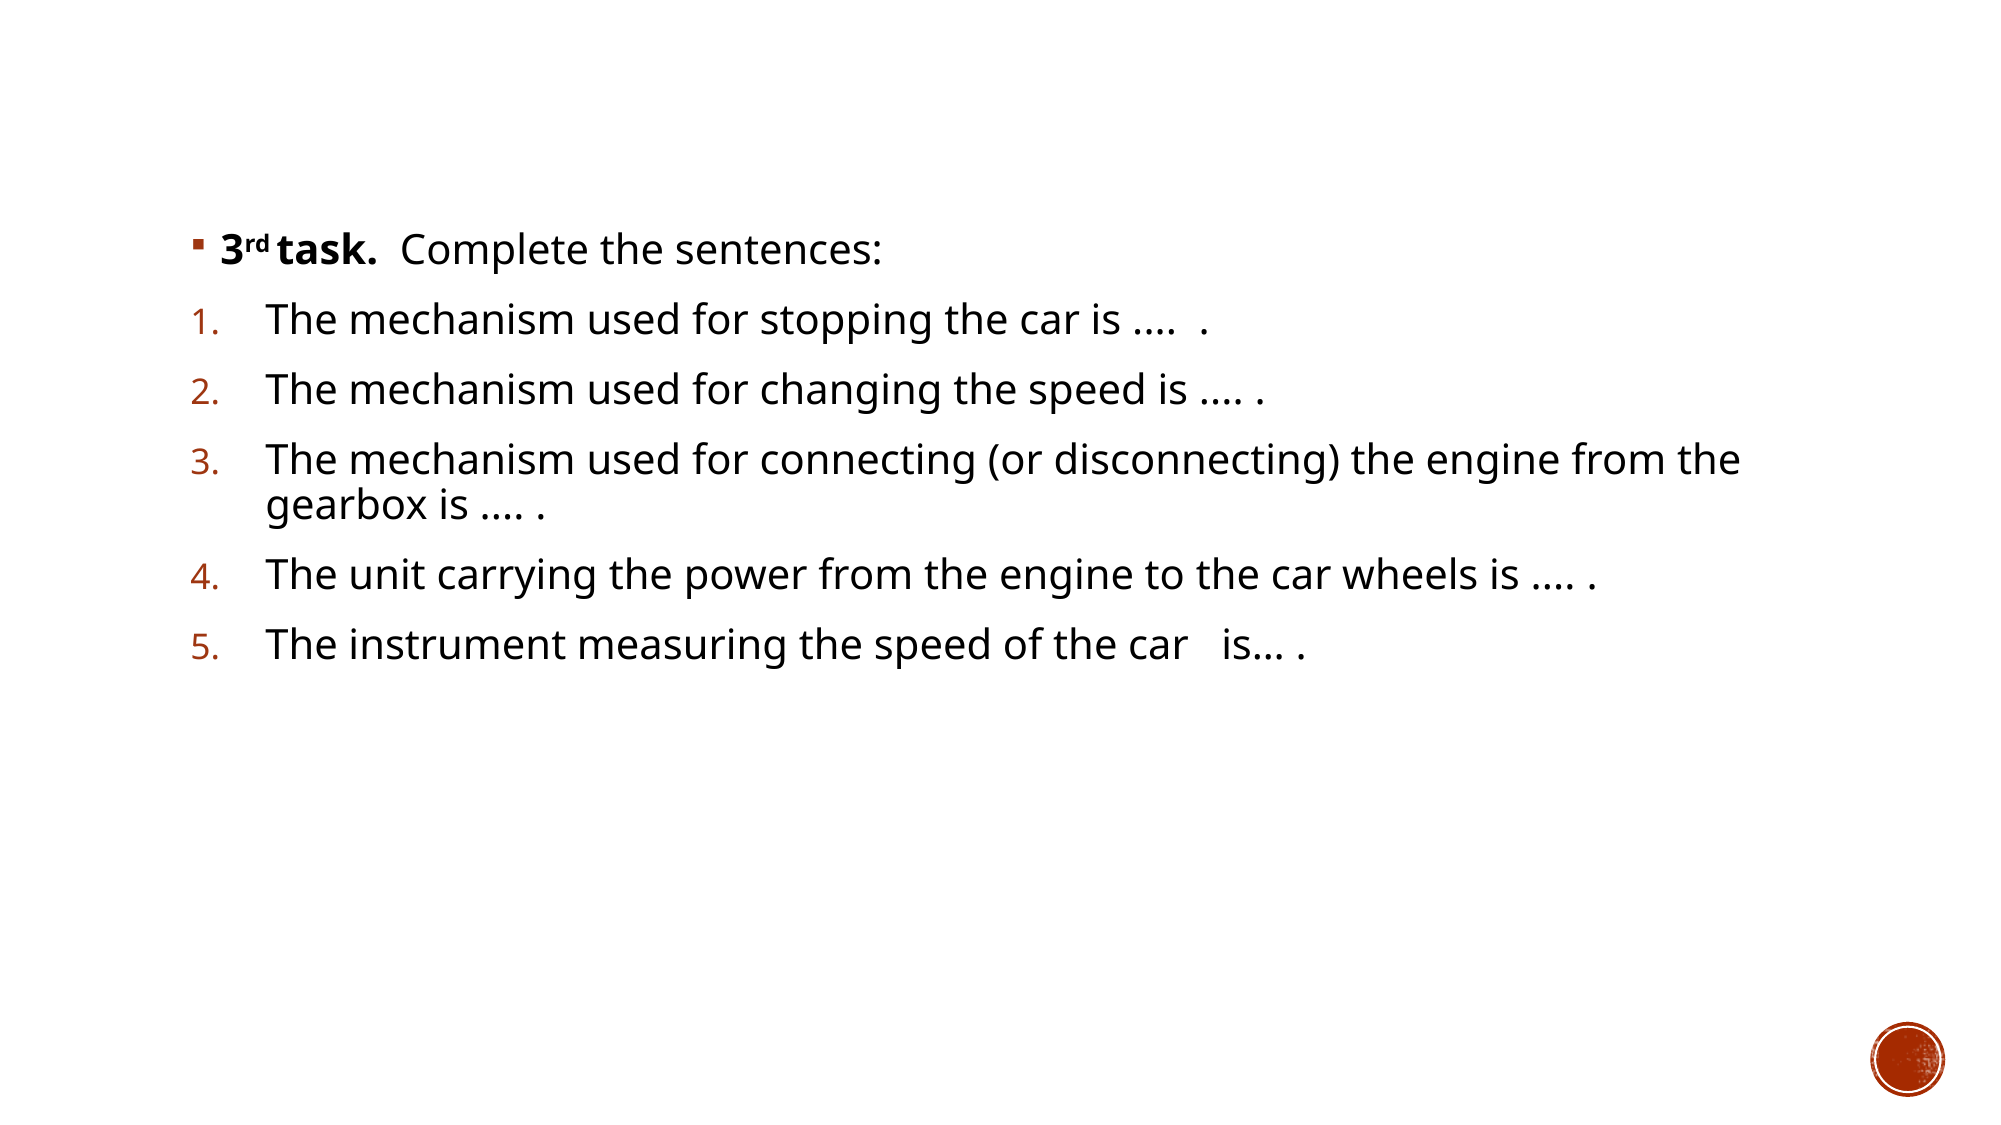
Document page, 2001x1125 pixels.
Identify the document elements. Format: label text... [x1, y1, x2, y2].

list 3rd task. Complete the sentences: The mechanism used for stopping the car is .... . The mechanism used for changing the speed is .... . The mechanism used for connecting (or disconnecting) the engine from the gearbox is .... . The unit carrying the power from the engine to the car wheels is .... . The instrument measuring the speed of the car is… . [175, 221, 1826, 886]
